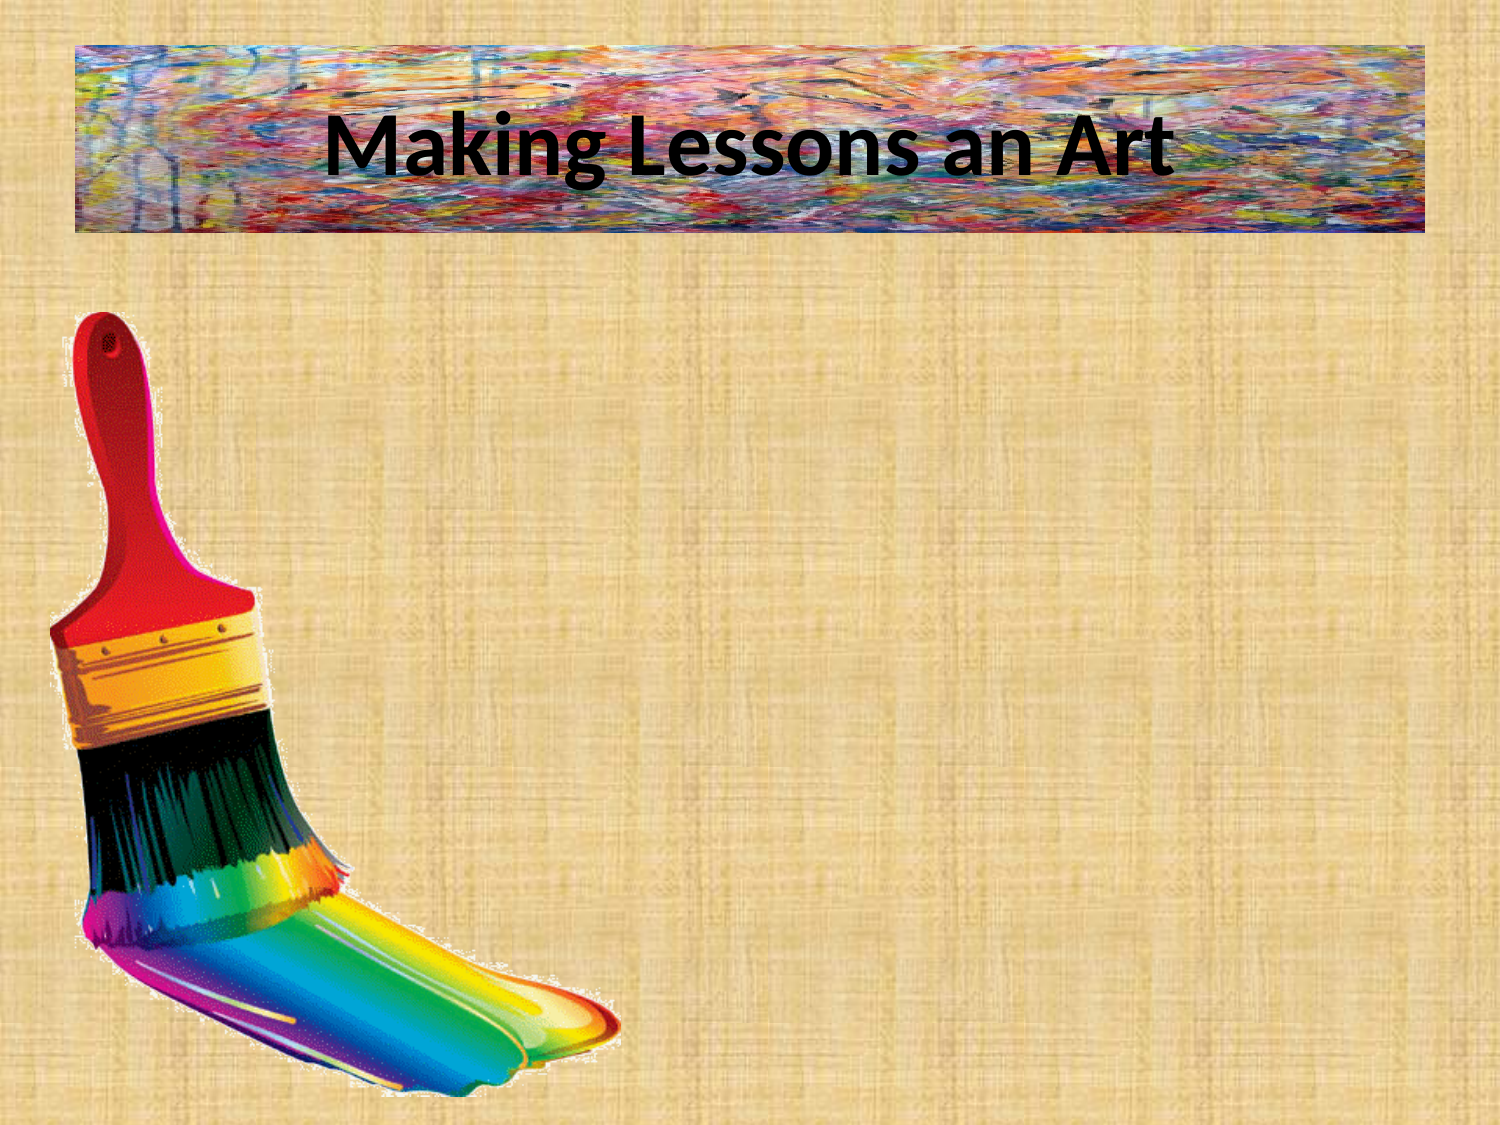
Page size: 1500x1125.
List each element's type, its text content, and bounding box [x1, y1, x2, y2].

title Making Lessons an Art [75, 45, 1425, 233]
picture [0, 0, 1500, 1125]
